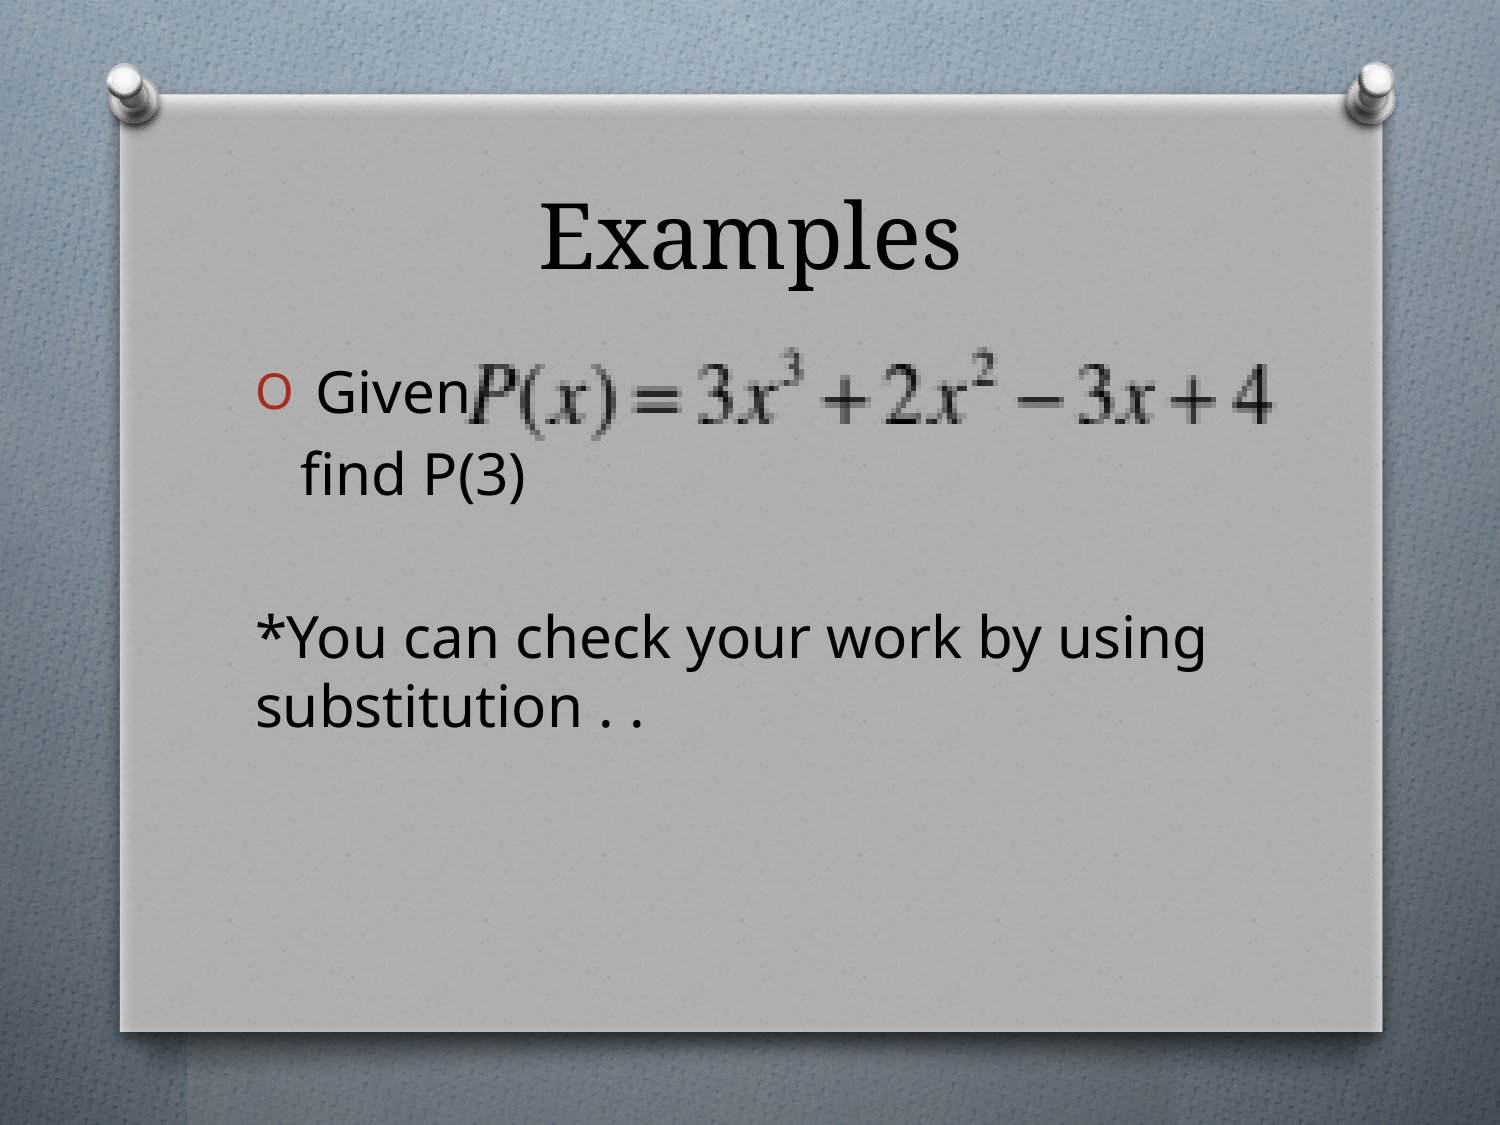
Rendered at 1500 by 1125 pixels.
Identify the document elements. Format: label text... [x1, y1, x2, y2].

picture [1317, 35, 1439, 156]
list Given find P(3) *You can check your work by using substitution . . [240, 347, 1257, 939]
picture [75, 29, 198, 153]
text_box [453, 331, 1283, 453]
title Examples [179, 134, 1323, 332]
